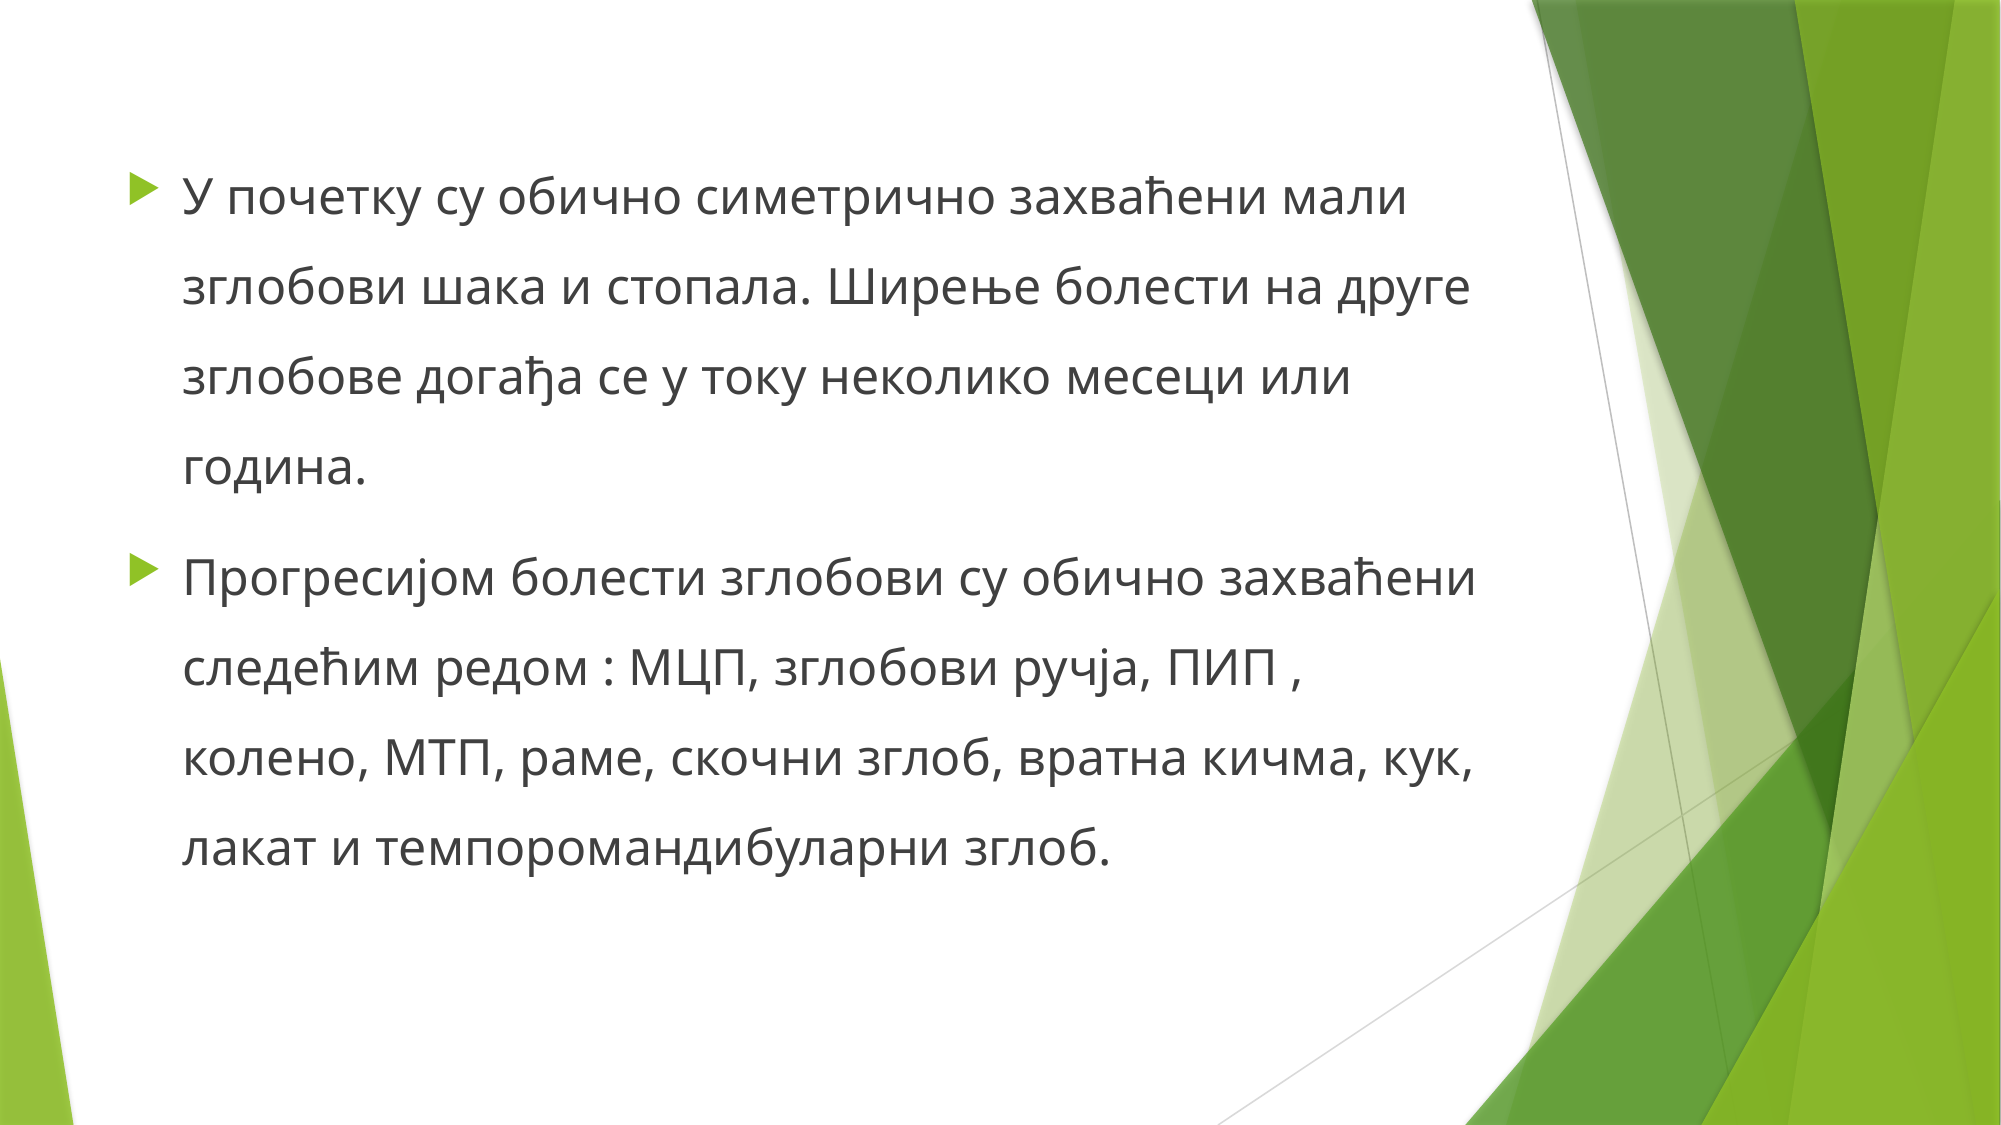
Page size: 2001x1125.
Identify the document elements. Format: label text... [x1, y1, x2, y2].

list У почетку су обично симетрично захваћени мали зглобови шака и стопала. Ширење болести на друге зглобове догађа се у току неколико месеци или година. Прогресијом болести зглобови су обично захваћени следећим редом : МЦП, зглобови ручја, ПИП , колено, МТП, раме, скочни зглоб, вратна кичма, кук, лакат и темпоромандибуларни зглоб. [111, 126, 1522, 991]
